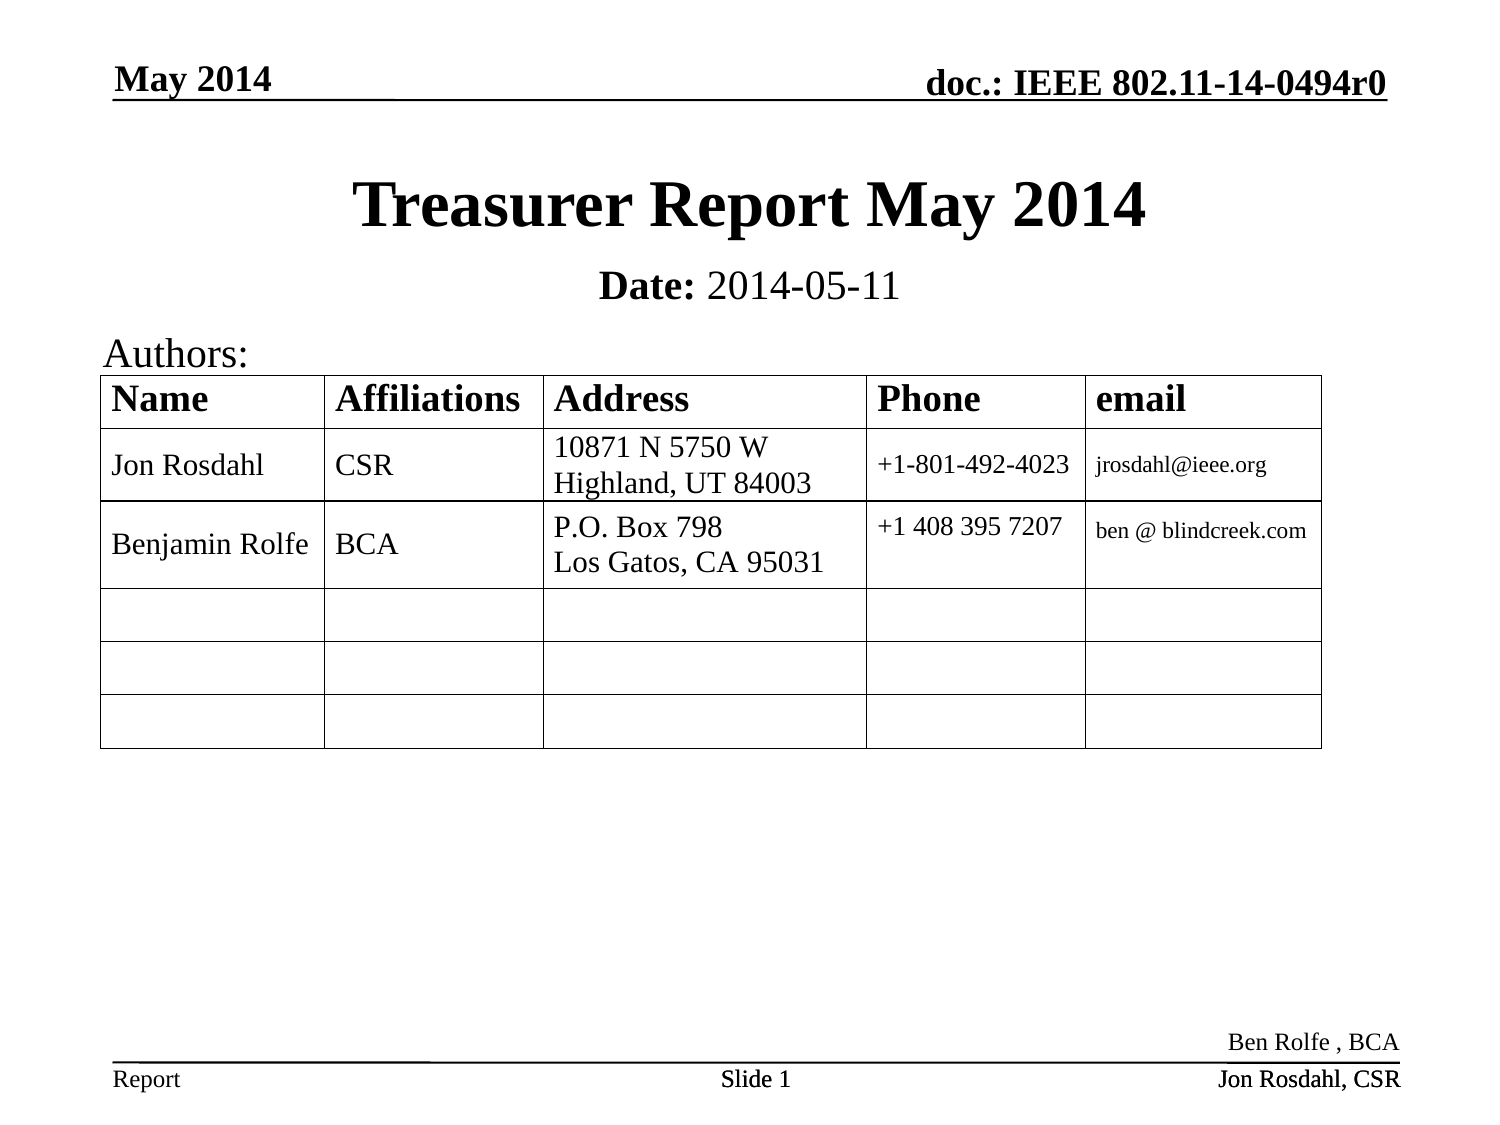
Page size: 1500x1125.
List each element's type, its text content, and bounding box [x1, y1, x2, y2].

list Date: 2014-05-11 [112, 249, 1388, 316]
title Treasurer Report May 2014 [112, 112, 1388, 249]
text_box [85, 374, 1351, 826]
text_box Slide 1 [712, 1062, 800, 1122]
text_box Jon Rosdahl, CSR [902, 1062, 1402, 1092]
footer Jon Rosdahl, CSR [878, 1061, 1402, 1093]
text_box Authors: [87, 318, 325, 373]
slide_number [114, 54, 423, 100]
text_box Ben Rolfe , BCA [1212, 1025, 1400, 1056]
